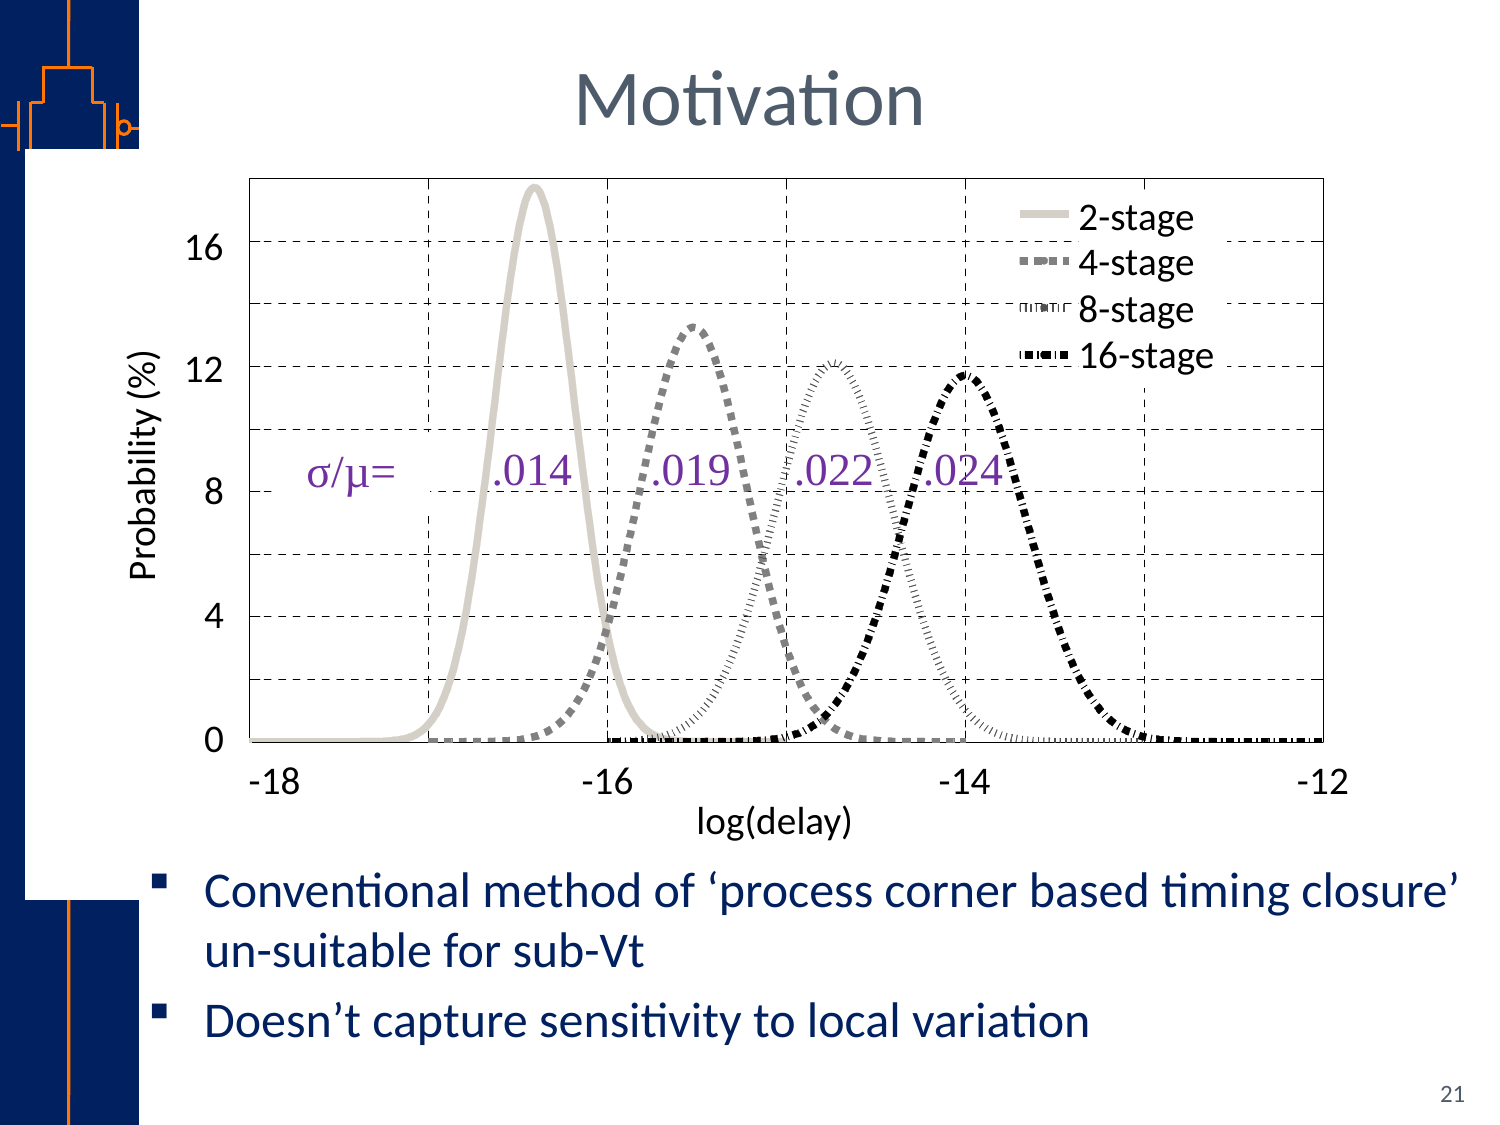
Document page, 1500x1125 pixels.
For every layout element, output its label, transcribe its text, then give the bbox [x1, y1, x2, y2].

list Conventional method of ‘process corner based timing closure’ un-suitable for sub-Vt Doesn’t capture sensitivity to local variation [132, 849, 1500, 1125]
slide_number 21 [1425, 1062, 1488, 1123]
picture [24, 148, 1458, 901]
text_box Motivation [0, 38, 1500, 149]
